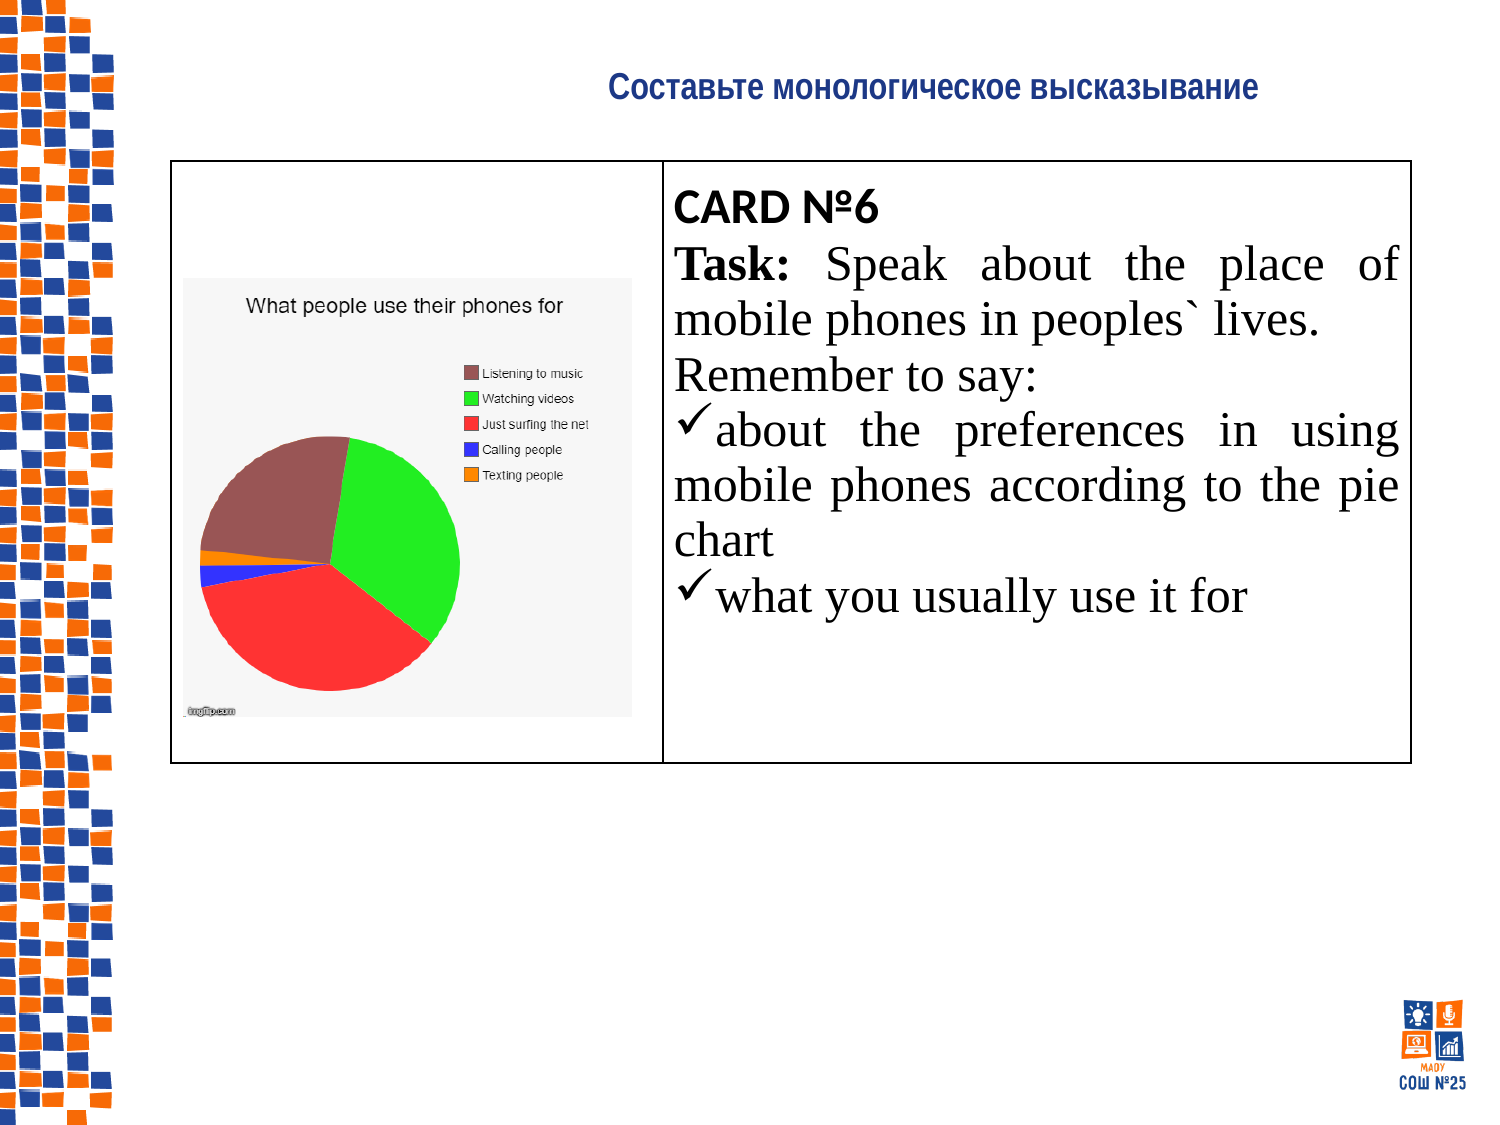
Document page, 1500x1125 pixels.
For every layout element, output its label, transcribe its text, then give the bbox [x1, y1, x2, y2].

table_header [187, 162, 662, 762]
picture [1399, 999, 1467, 1090]
table_header CARD №6 Task: Speak about the place of mobile phones in peoples` lives. Remember to say: about the preferences in using mobile phones according to the pie chart what you usually use it for [664, 162, 1410, 762]
picture [0, 0, 632, 1125]
text_box Составьте монологическое высказывание [593, 54, 1500, 115]
